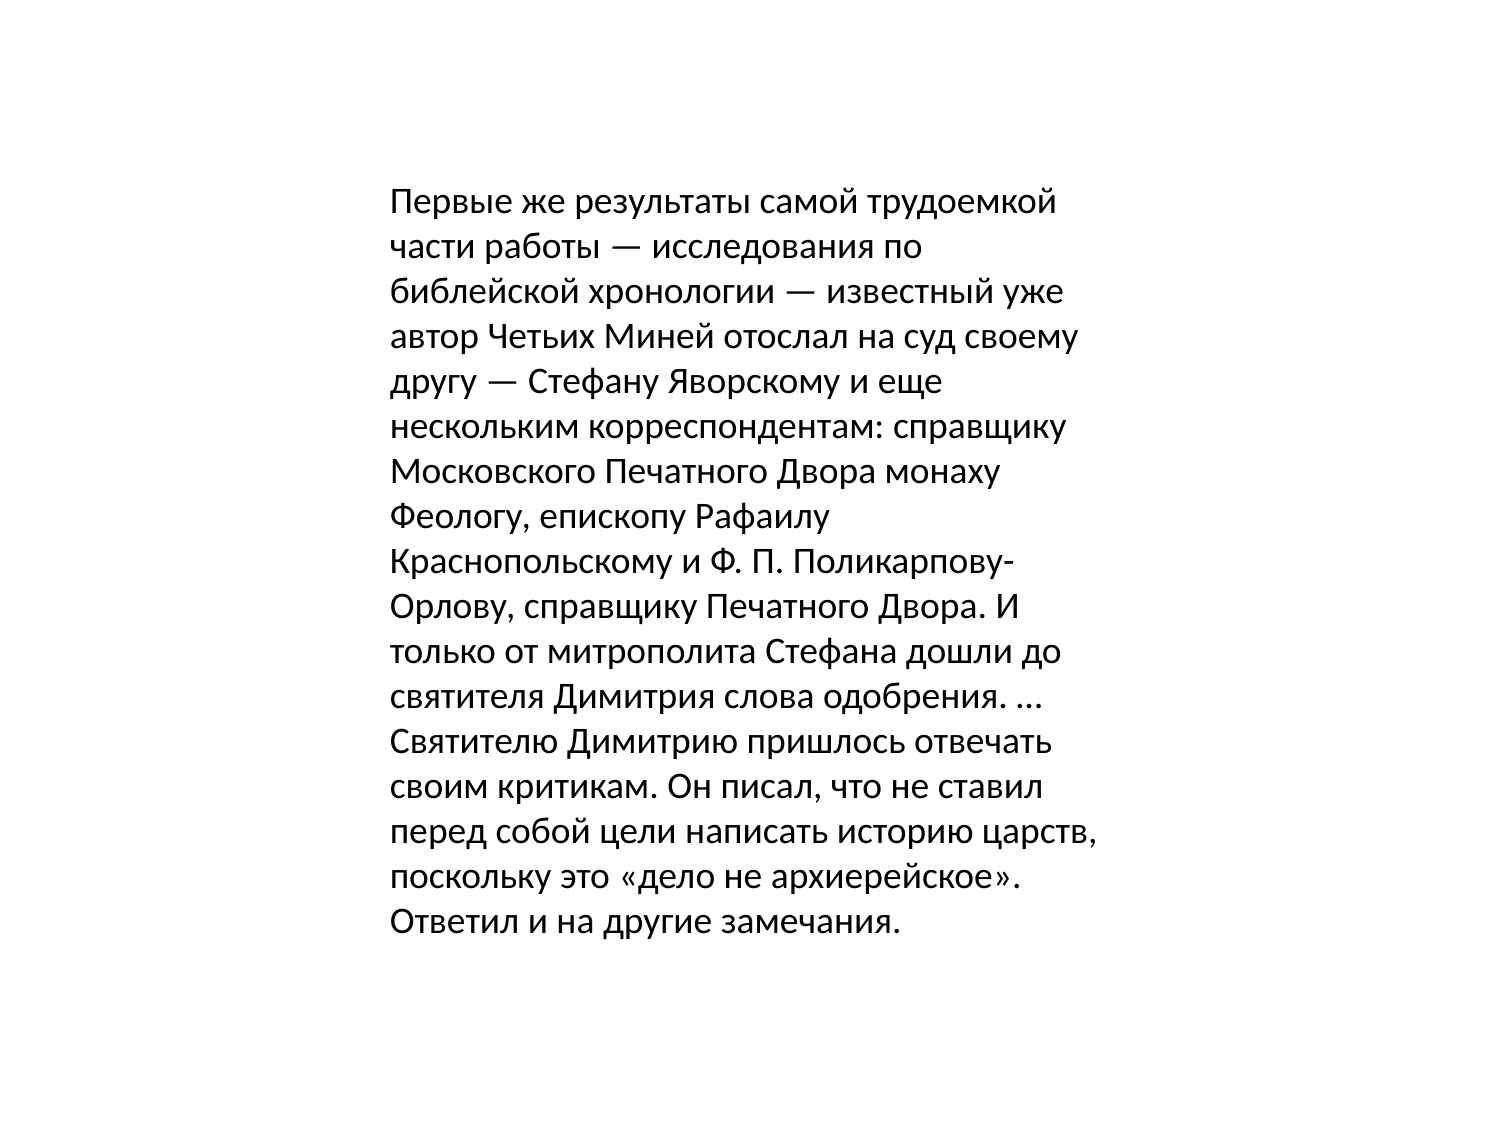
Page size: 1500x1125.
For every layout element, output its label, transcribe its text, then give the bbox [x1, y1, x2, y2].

text_box Первые же результаты самой трудоемкой части работы — исследования по библейской хронологии — известный уже автор Четьих Миней отослал на суд своему другу — Стефану Яворскому и еще нескольким корреспондентам: справщику Московского Печатного Двора монаху Феологу, епископу Рафаилу Краснопольскому и Ф. П. Поликарпову-Орлову, справщику Печатного Двора. И только от митрополита Стефана дошли до святителя Димитрия слова одобрения. …Святителю Димитрию пришлось отвечать своим критикам. Он писал, что не ставил перед собой цели написать историю царств, поскольку это «дело не архиерейское». Ответил и на другие замечания. [374, 168, 1125, 949]
